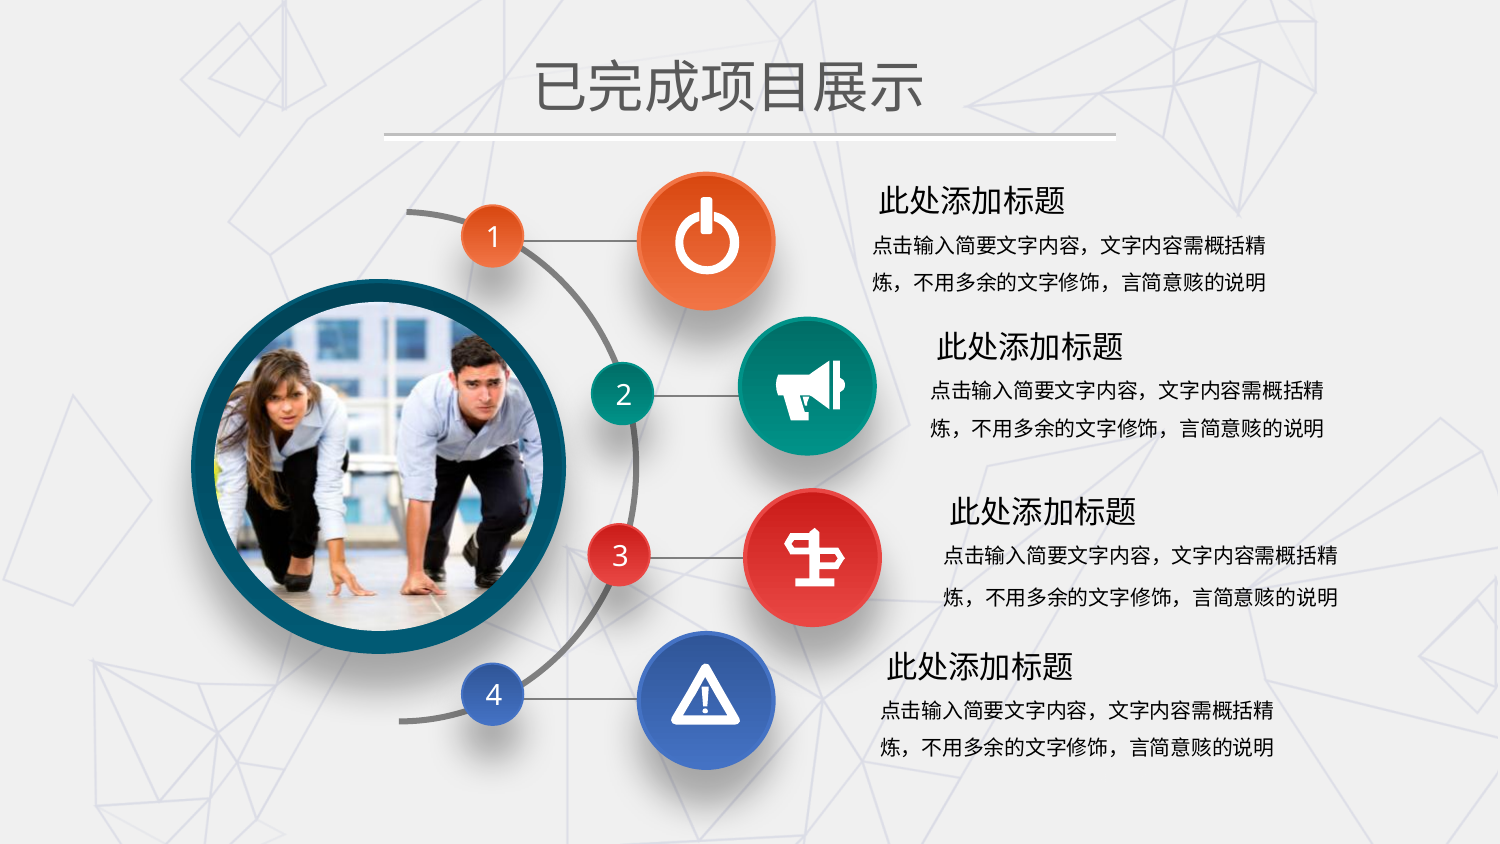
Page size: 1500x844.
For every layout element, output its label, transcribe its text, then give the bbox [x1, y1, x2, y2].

text_box [539, 255, 620, 363]
text_box 此处添加标题 [921, 319, 1139, 357]
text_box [193, 281, 564, 652]
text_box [638, 633, 774, 768]
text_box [638, 173, 774, 309]
text_box 1 [460, 204, 525, 268]
text_box [626, 478, 641, 526]
text_box [397, 713, 443, 726]
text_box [745, 490, 880, 625]
text_box 3 [587, 523, 651, 587]
text_box [521, 625, 586, 689]
text_box 此处添加标题 [870, 639, 1089, 677]
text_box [739, 318, 875, 454]
text_box 点击输入简要文字内容，文字内容需概括精炼，不用多余的文字修饰，言简意赅的说明 [865, 677, 1294, 768]
text_box 此处添加标题 [934, 484, 1153, 522]
text_box 2 [590, 361, 655, 426]
text_box 点击输入简要文字内容，文字内容需概括精 炼，不用多余的文字修饰，言简意赅的说明 [928, 522, 1376, 617]
text_box 点击输入简要文字内容，文字内容需概括精炼，不用多余的文字修饰，言简意赅的说明 [915, 357, 1352, 448]
text_box 点击输入简要文字内容，文字内容需概括精炼，不用多余的文字修饰，言简意赅的说明 [857, 212, 1294, 303]
text_box 4 [460, 662, 525, 726]
title 已完成项目展示 [280, 51, 1178, 136]
picture [0, 0, 1498, 844]
text_box [405, 207, 466, 226]
text_box 此处添加标题 [863, 174, 1081, 212]
